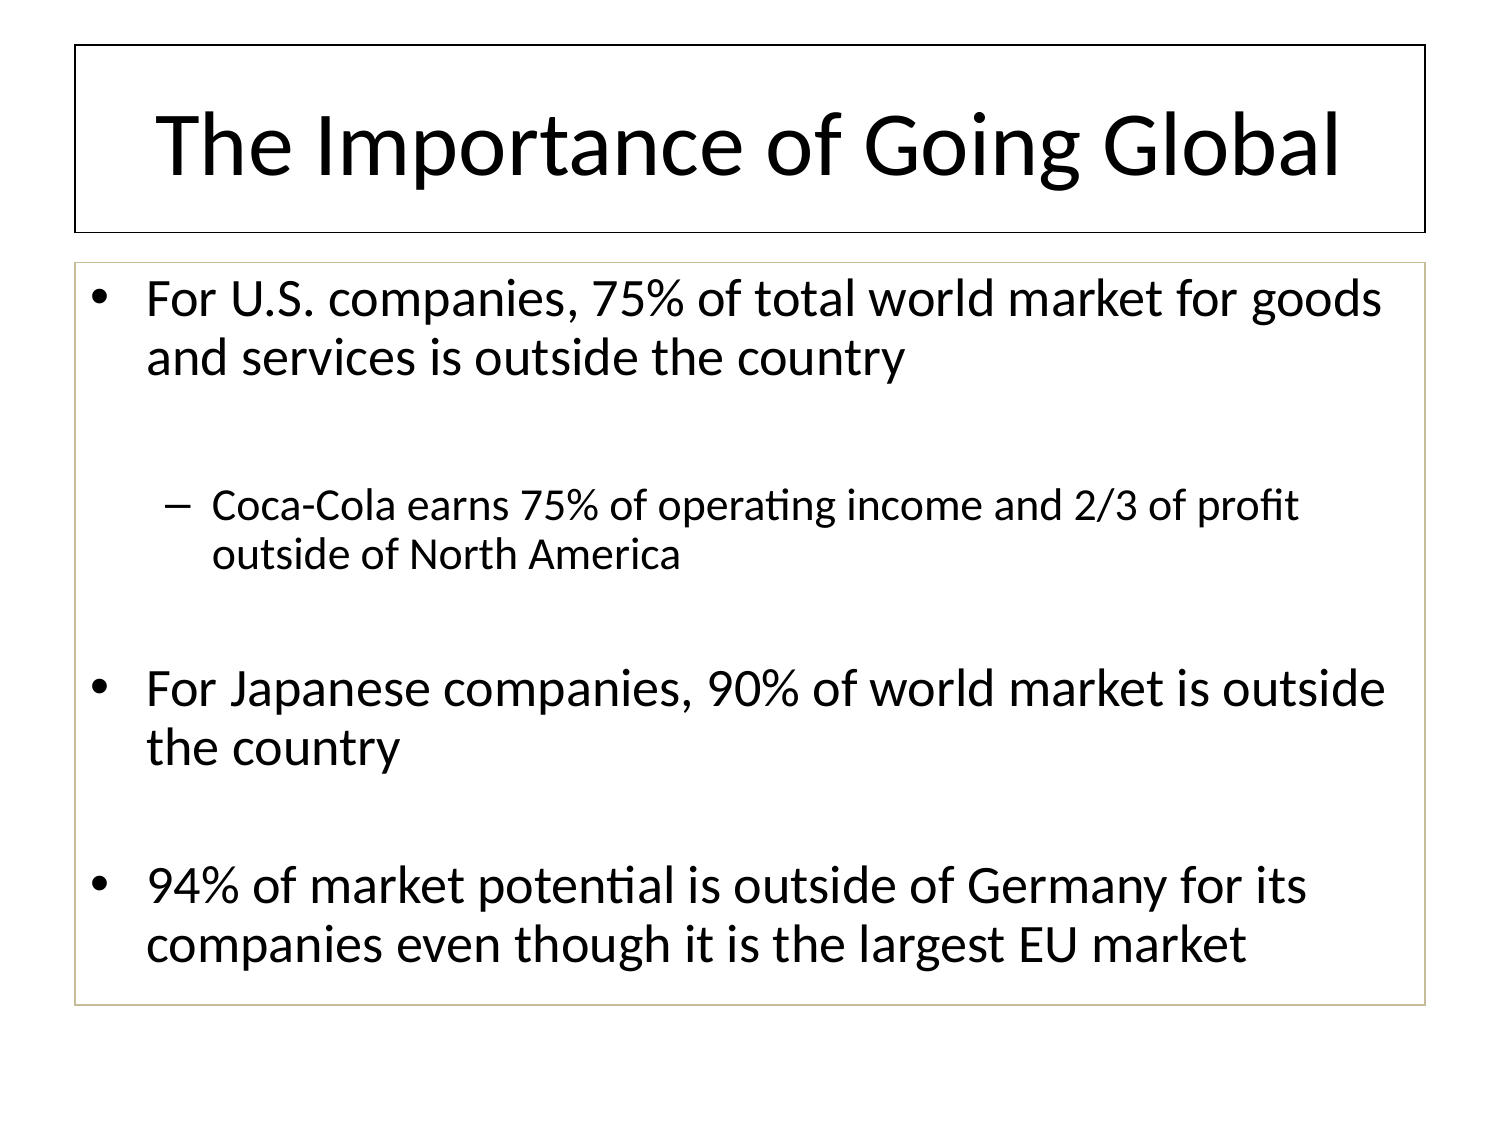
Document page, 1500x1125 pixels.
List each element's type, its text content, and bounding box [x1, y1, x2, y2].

title The Importance of Going Global [74, 44, 1426, 233]
list For U.S. companies, 75% of total world market for goods and services is outside the country Coca-Cola earns 75% of operating income and 2/3 of profit outside of North America For Japanese companies, 90% of world market is outside the country 94% of market potential is outside of Germany for its companies even though it is the largest EU market [74, 262, 1426, 1006]
